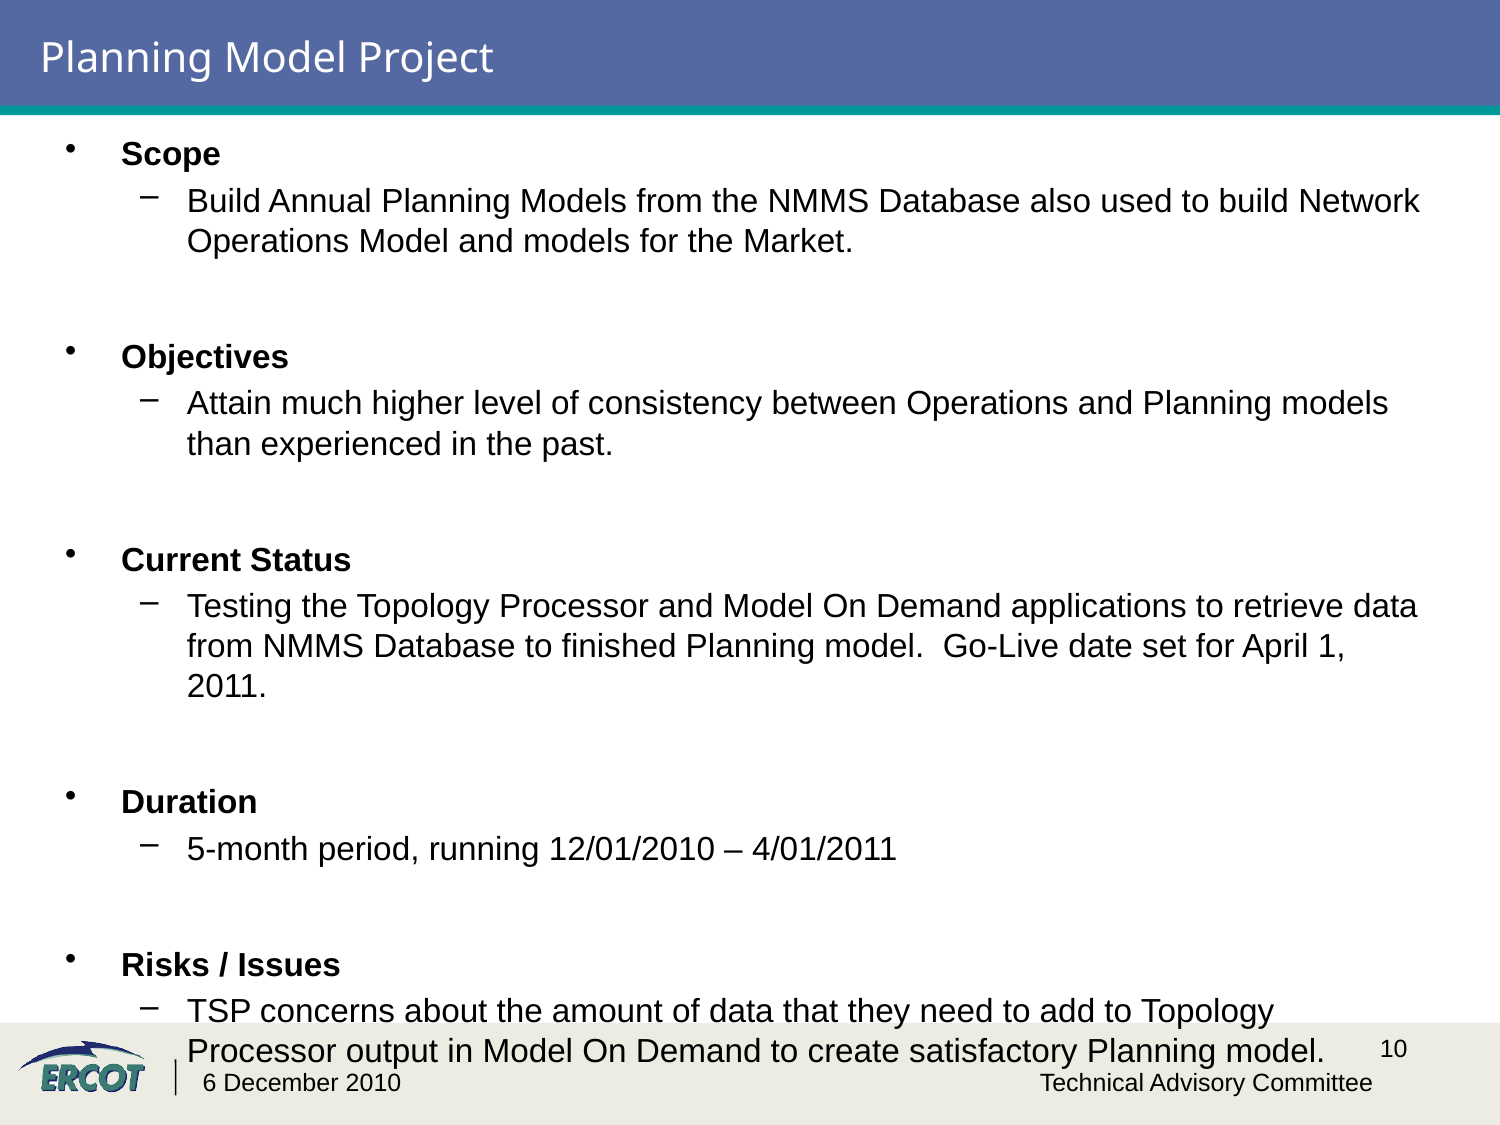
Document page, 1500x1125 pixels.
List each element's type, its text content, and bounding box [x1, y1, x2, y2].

footer Technical Advisory Committee [1025, 1059, 1438, 1125]
title Planning Model Project [24, 0, 1451, 113]
picture [10, 1031, 151, 1111]
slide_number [187, 1059, 538, 1125]
list Scope Build Annual Planning Models from the NMMS Database also used to build Network Operations Model and models for the Market. Objectives Attain much higher level of consistency between Operations and Planning models than experienced in the past. Current Status Testing the Topology Processor and Model On Demand applications to retrieve data from NMMS Database to finished Planning model. Go-Live date set for April 1, 2011. Duration 5-month period, running 12/01/2010 – 4/01/2011 Risks / Issues TSP concerns about the amount of data that they need to add to Topology Processor output in Model On Demand to create satisfactory Planning model. [49, 124, 1438, 1013]
